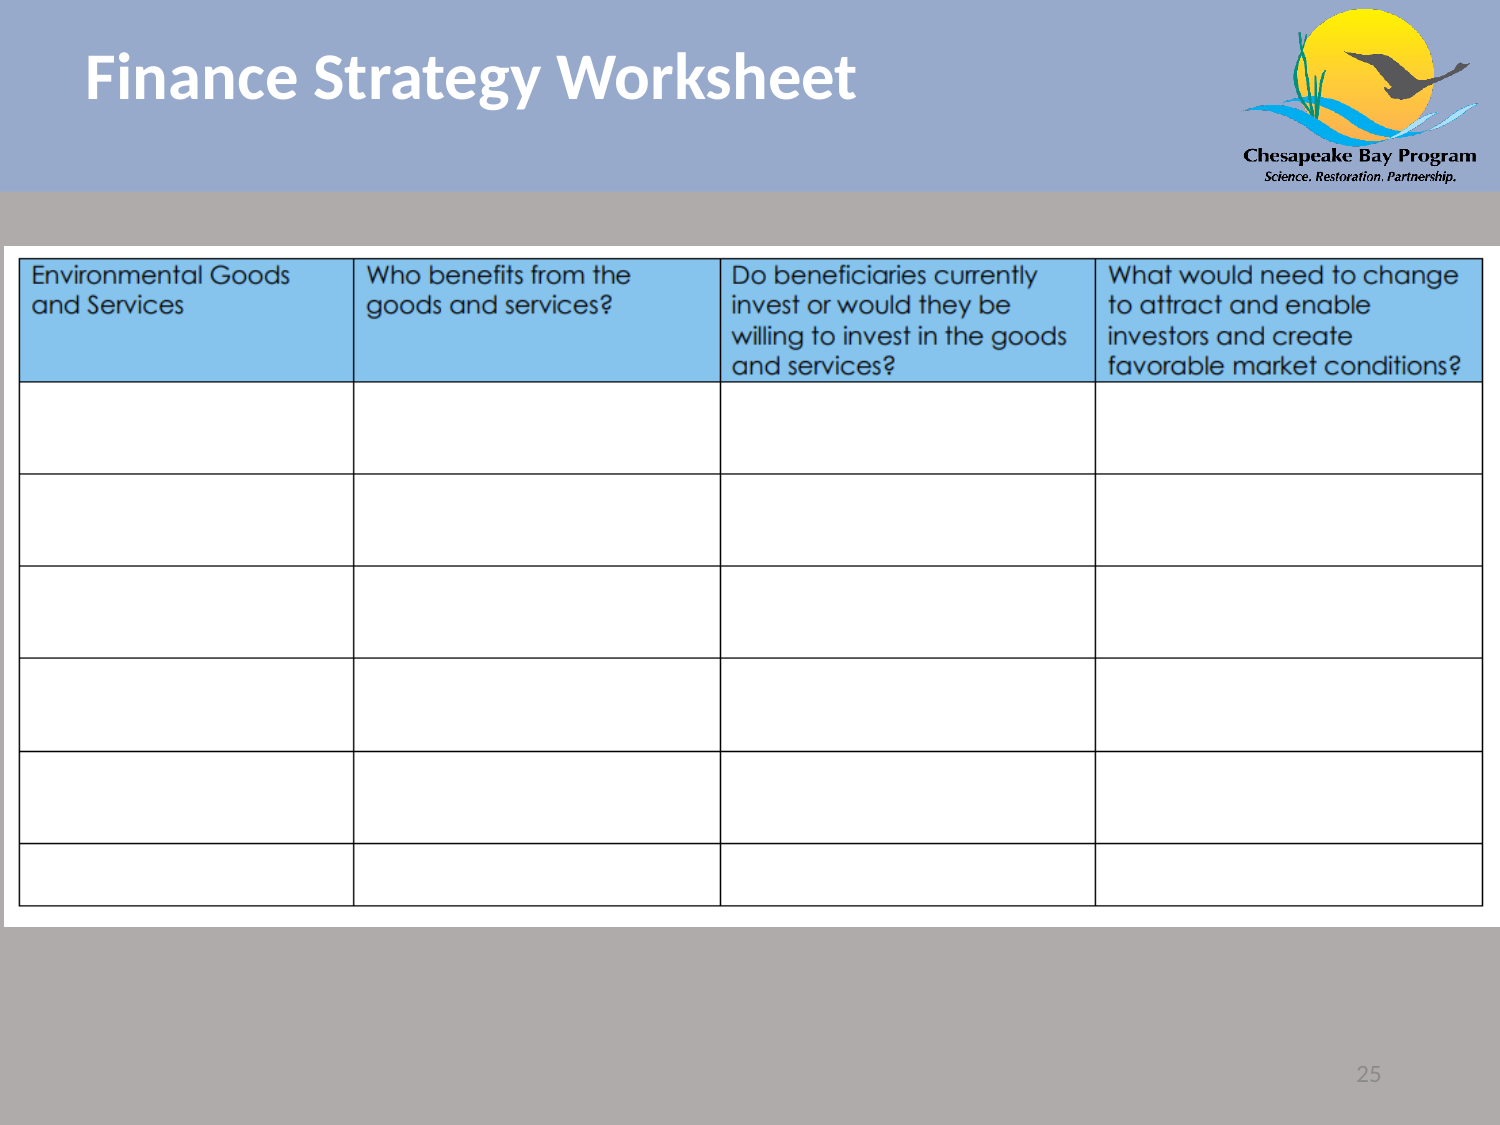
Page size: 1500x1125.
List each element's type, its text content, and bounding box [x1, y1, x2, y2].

text_box Finance Strategy Worksheet [70, 25, 1241, 120]
picture [1241, 7, 1478, 184]
slide_number 25 [1059, 1042, 1397, 1103]
text_box [0, 0, 1500, 193]
picture [4, 246, 1500, 927]
